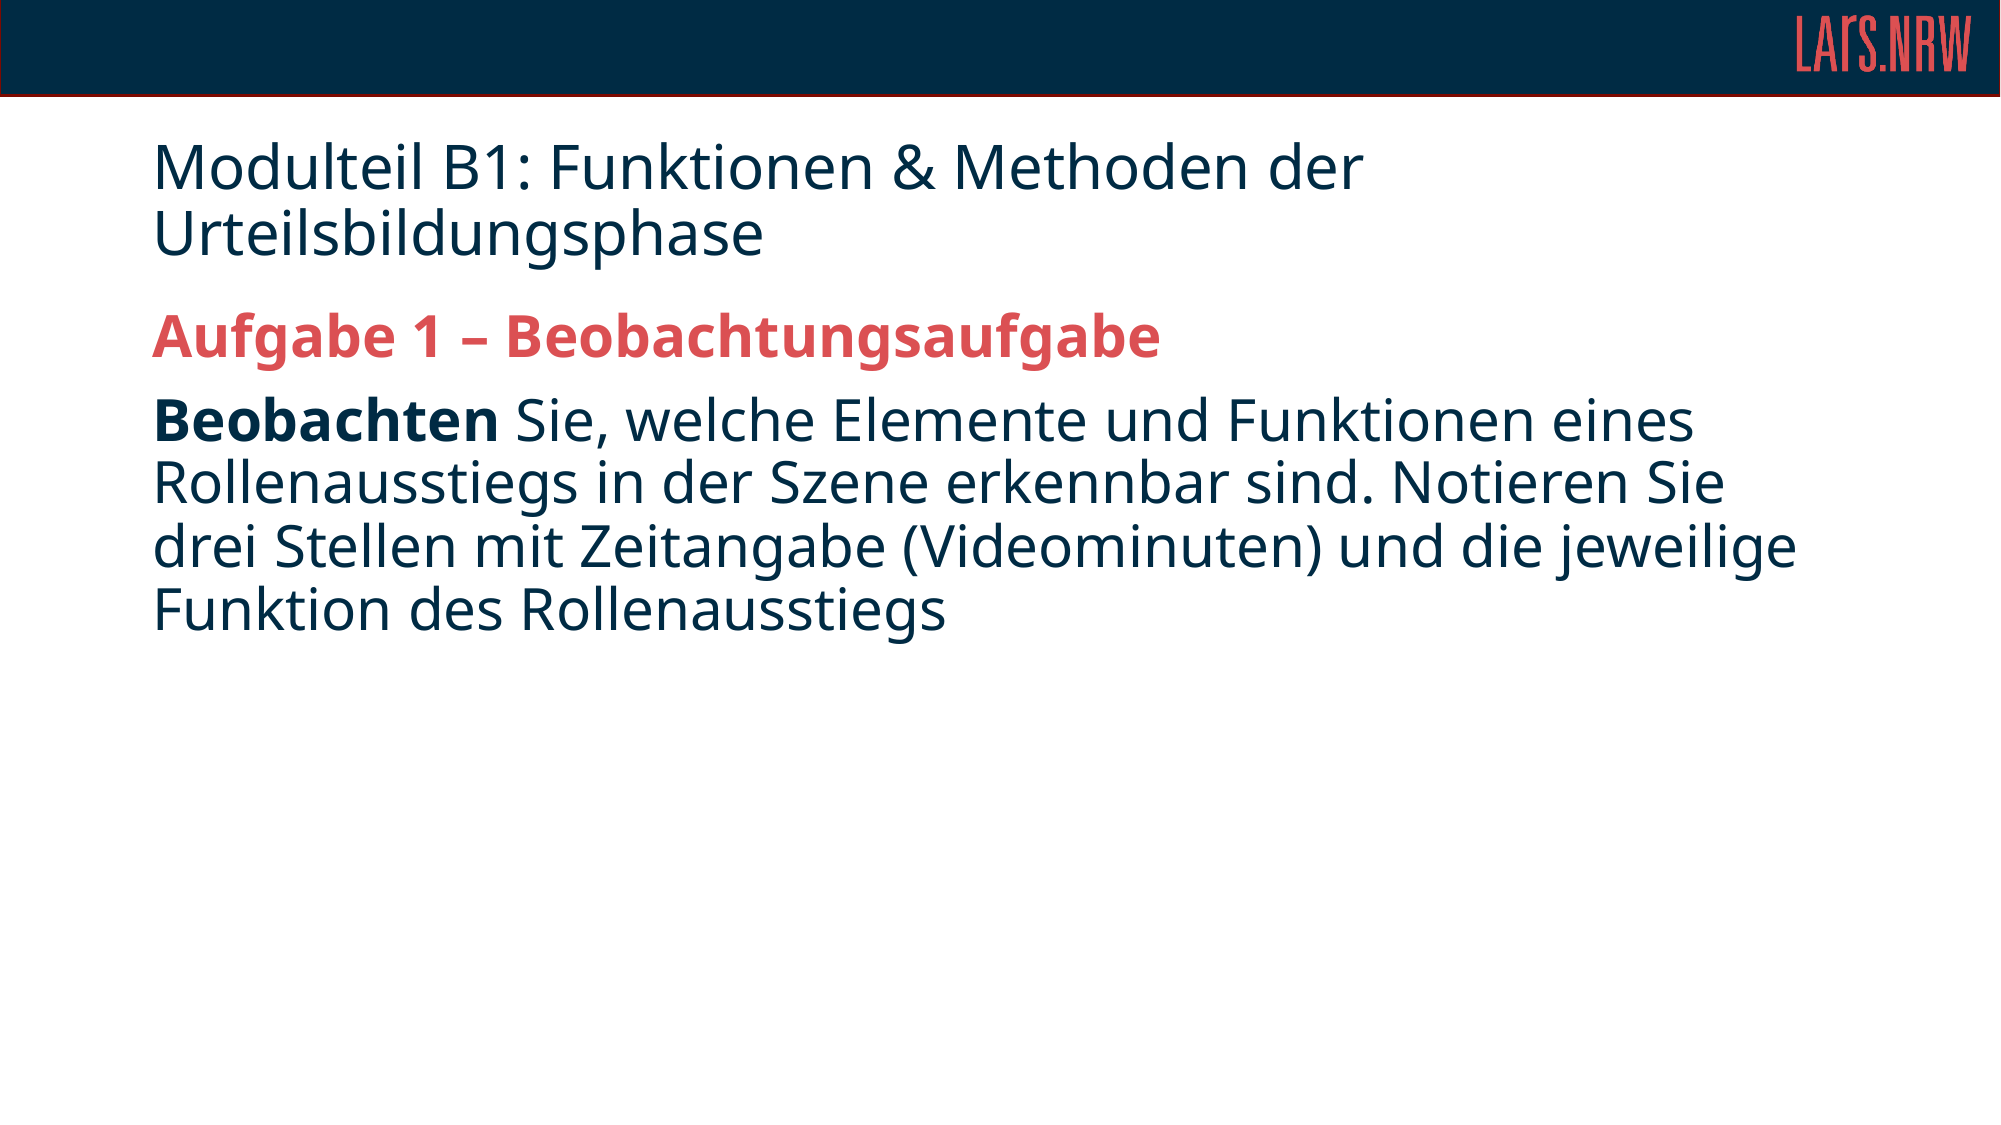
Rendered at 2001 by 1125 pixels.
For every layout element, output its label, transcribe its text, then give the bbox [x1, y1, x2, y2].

list Aufgabe 1 – Beobachtungsaufgabe Beobachten Sie, welche Elemente und Funktionen eines Rollenausstiegs in der Szene erkennbar sind. Notieren Sie drei Stellen mit Zeitangabe (Videominuten) und die jeweilige Funktion des Rollenausstiegs [137, 299, 1863, 1014]
title Modulteil B1: Funktionen & Methoden der Urteilsbildungsphase [137, 128, 1863, 278]
picture [1779, 3, 1977, 86]
